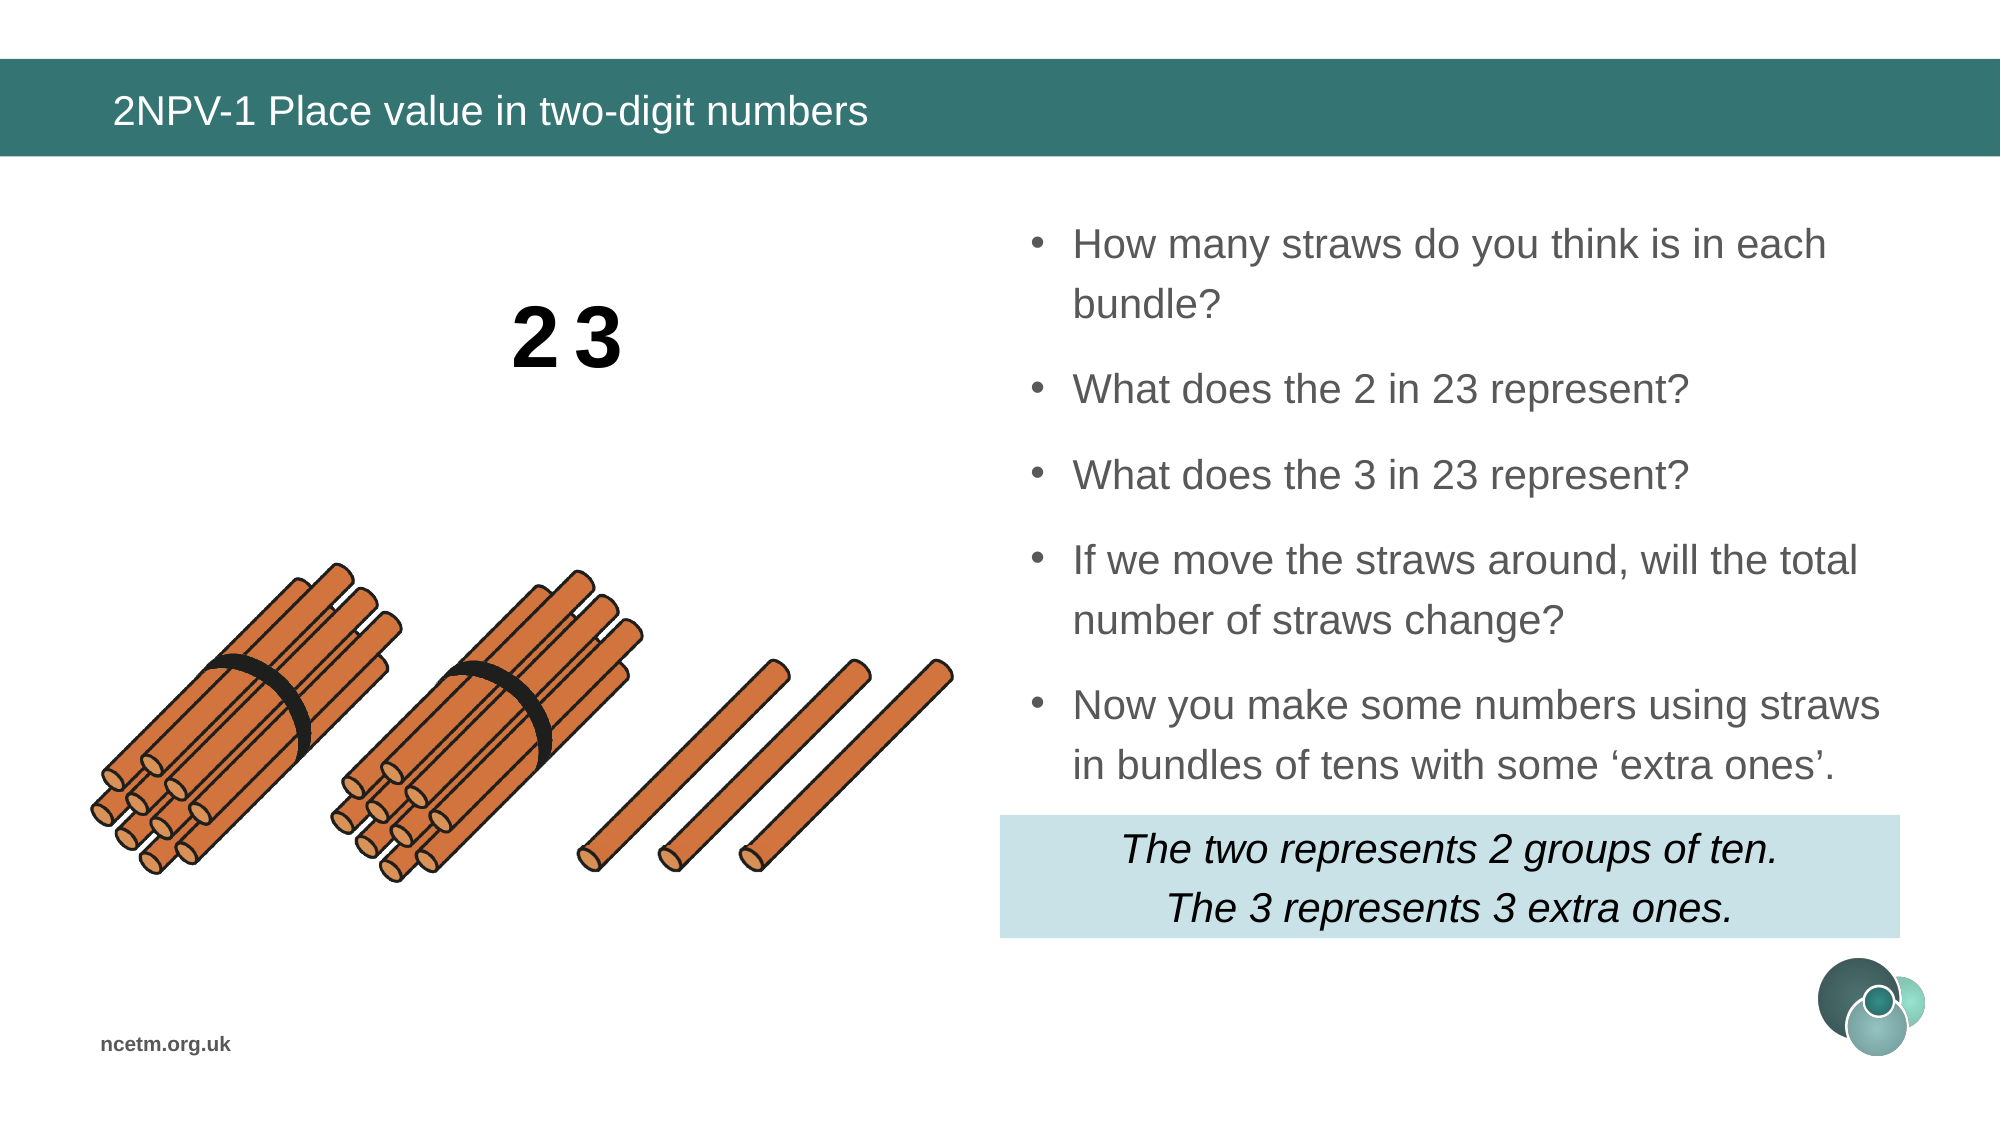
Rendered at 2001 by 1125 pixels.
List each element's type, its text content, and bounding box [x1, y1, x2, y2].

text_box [330, 569, 644, 883]
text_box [89, 562, 404, 876]
text_box The two represents 2 groups of ten. The 3 represents 3 extra ones. [999, 814, 1900, 939]
title 2NPV-1 Place value in two-digit numbers [97, 76, 1945, 147]
text_box 2 [489, 273, 552, 393]
text_box How many straws do you think is in each bundle? What does the 2 in 23 represent? What does the 3 in 23 represent? If we move the straws around, will the total number of straws change? Now you make some numbers using straws in bundles of tens with some ‘extra ones’. [1015, 199, 1900, 873]
text_box 3 [552, 273, 646, 393]
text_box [656, 657, 736, 876]
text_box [649, 657, 655, 876]
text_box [737, 657, 954, 876]
picture [1818, 958, 1925, 1056]
